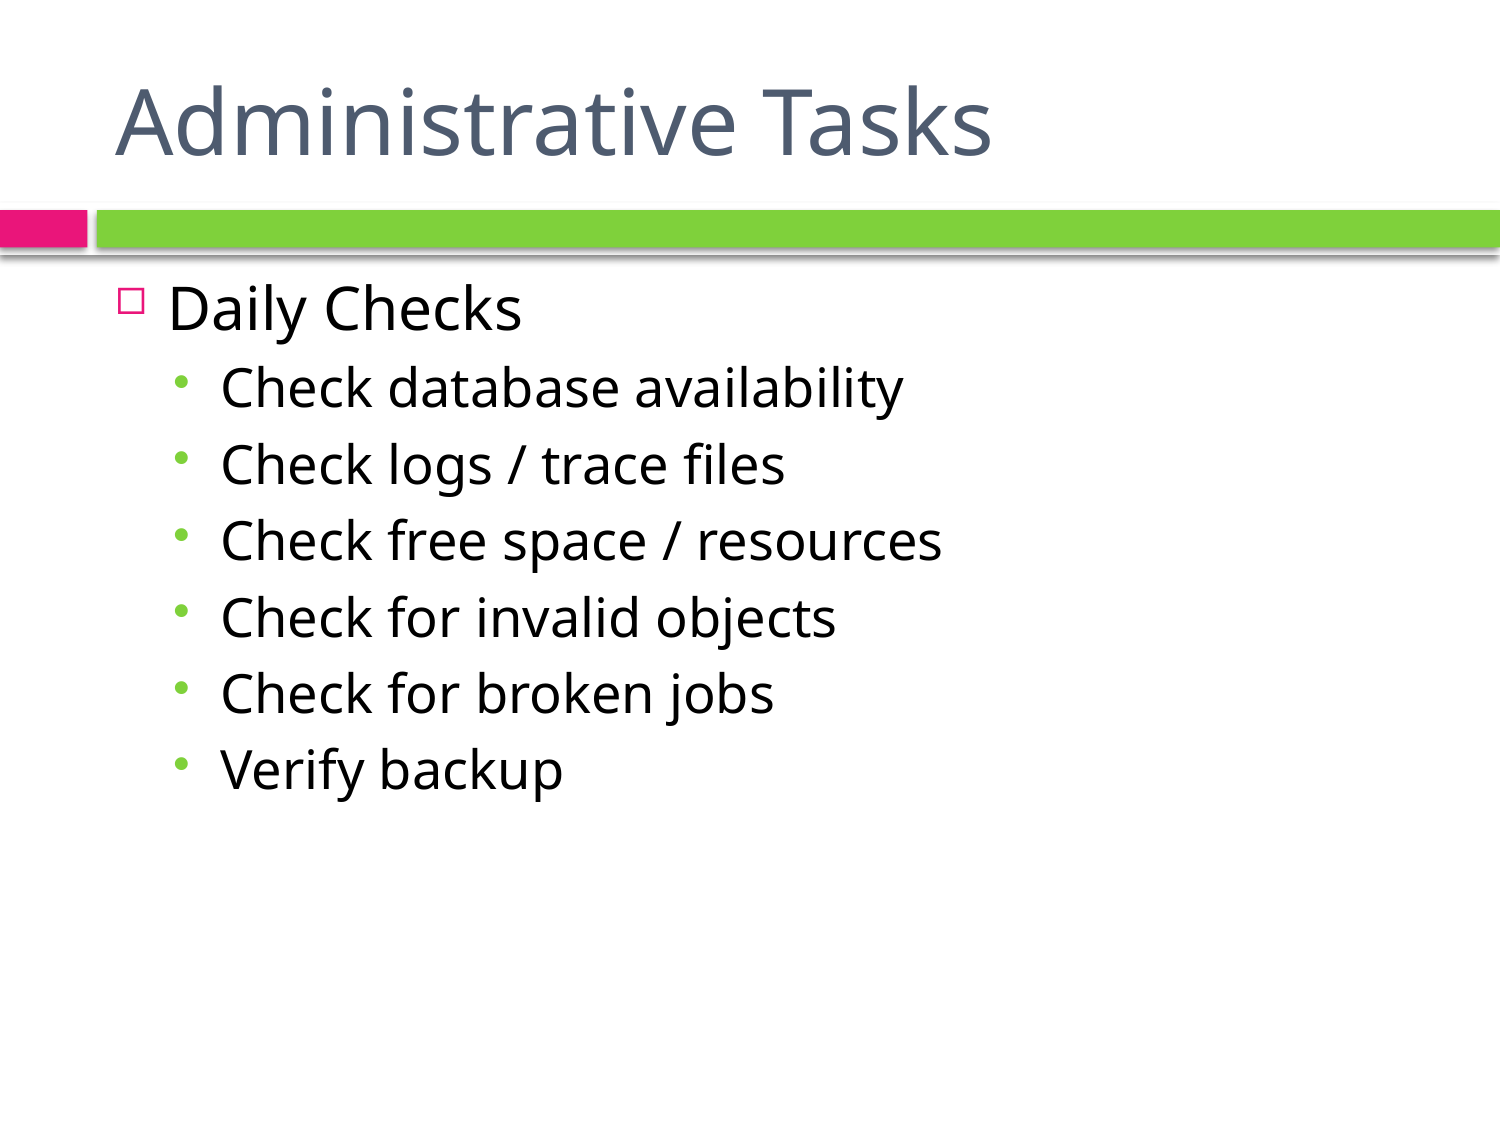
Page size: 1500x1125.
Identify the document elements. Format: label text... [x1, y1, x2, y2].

title Administrative Tasks [100, 37, 1438, 200]
list Daily Checks Check database availability Check logs / trace files Check free space / resources Check for invalid objects Check for broken jobs Verify backup [100, 262, 1438, 1005]
